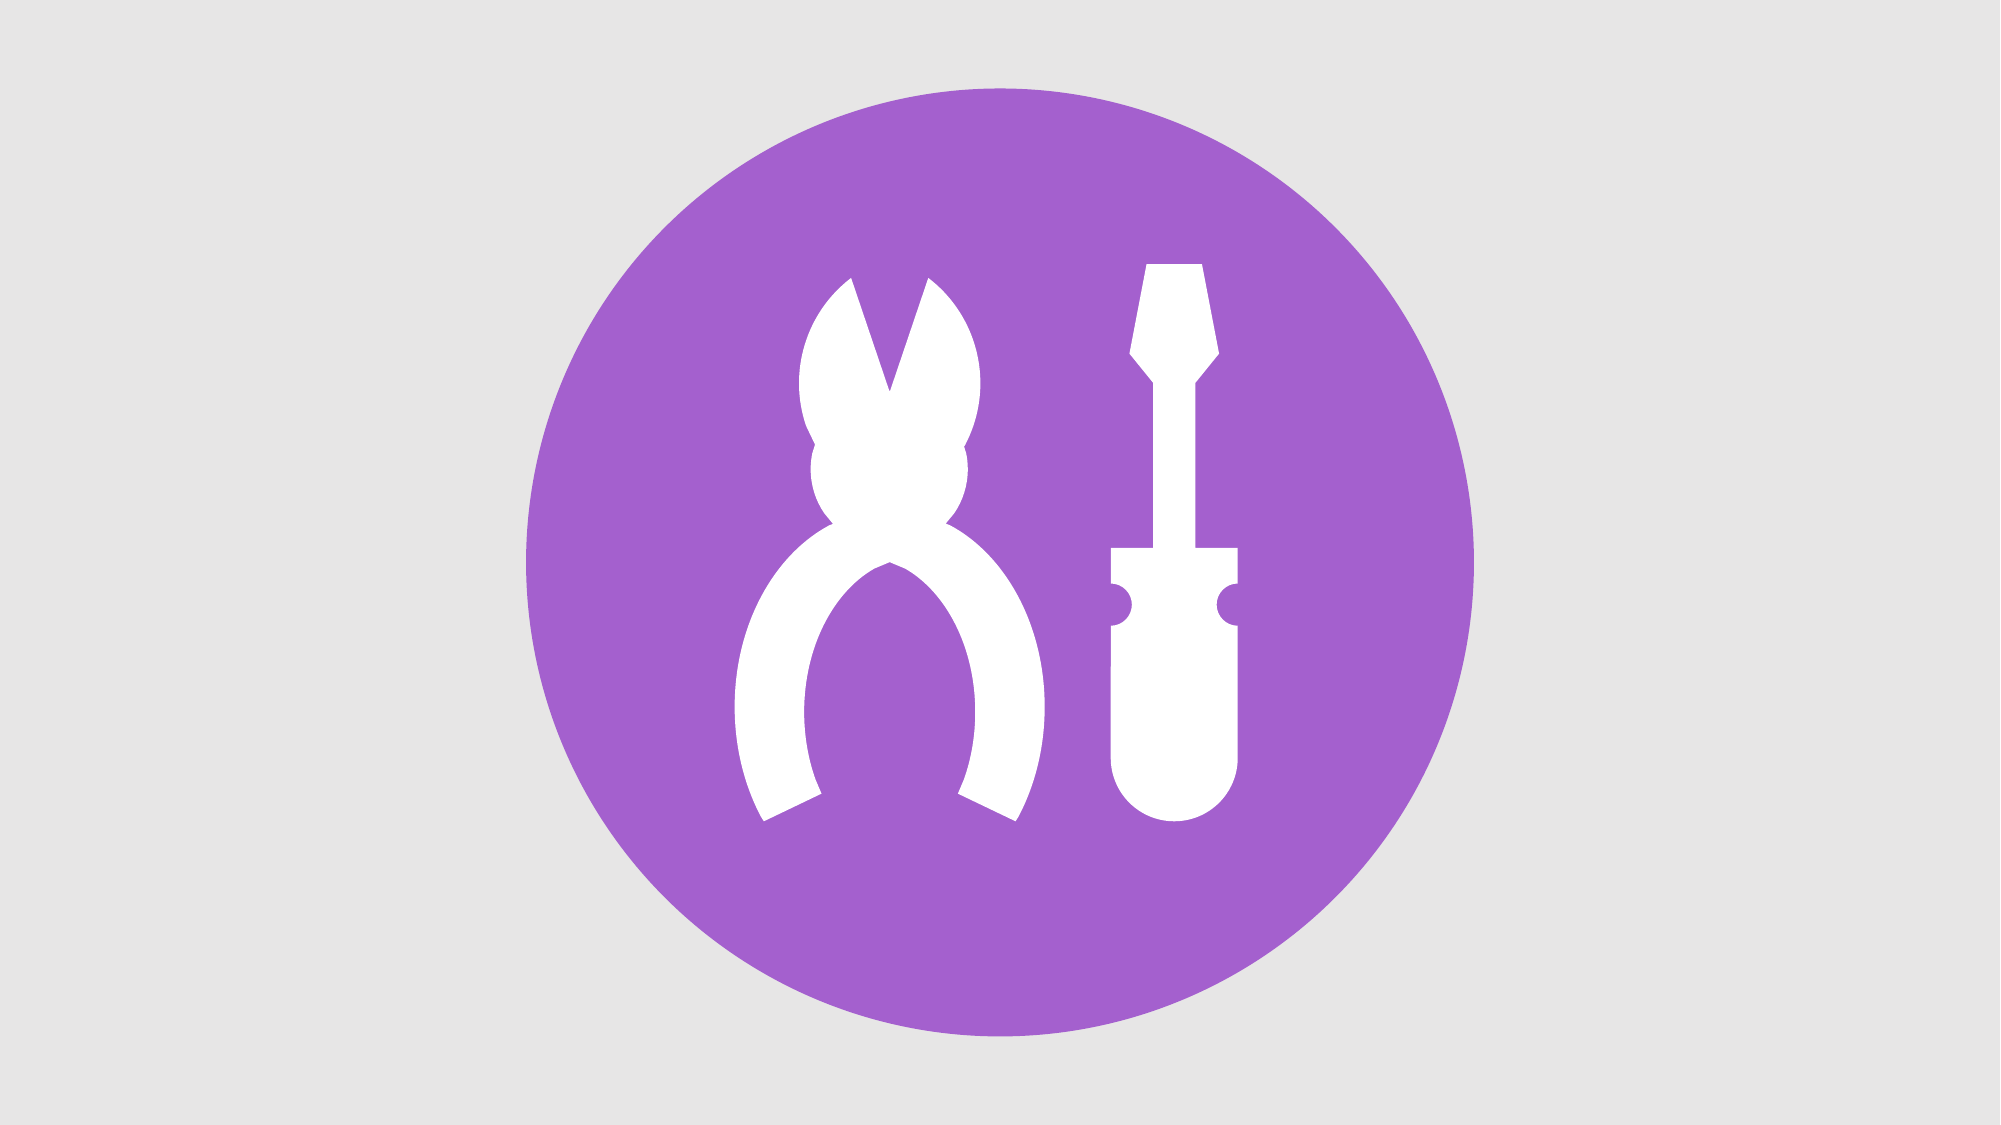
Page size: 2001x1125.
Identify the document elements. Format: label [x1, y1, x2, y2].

text_box [733, 276, 1046, 823]
text_box [525, 87, 1475, 1038]
text_box [1109, 263, 1239, 823]
